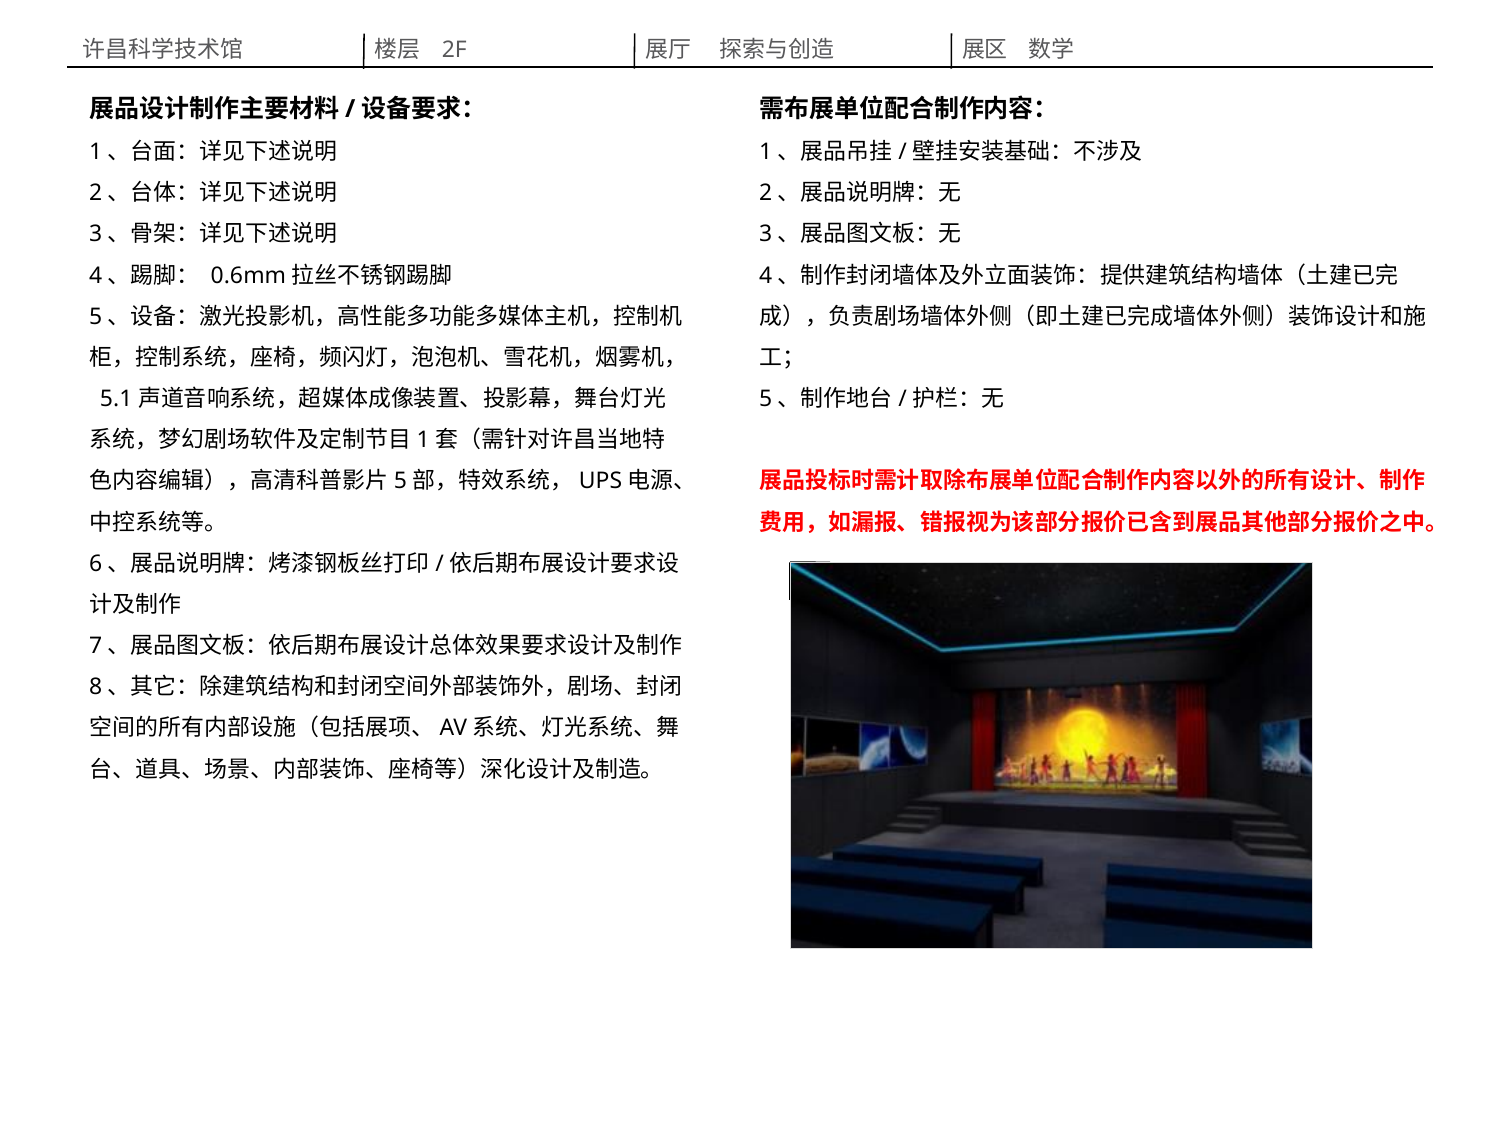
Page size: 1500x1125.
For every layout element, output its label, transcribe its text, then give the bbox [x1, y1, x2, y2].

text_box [66, 33, 1435, 71]
text_box 需布展单位配合制作内容： 1、展品吊挂/壁挂安装基础：不涉及 2、展品说明牌：无 3、展品图文板：无 4、制作封闭墙体及外立面装饰：提供建筑结构墙体（土建已完成），负责剧场墙体外侧（即土建已完成墙体外侧）装饰设计和施工； 5、制作地台/护栏：无 展品投标时需计取除布展单位配合制作内容以外的所有设计、制作费用，如漏报、错报视为该部分报价已含到展品其他部分报价之中。 [749, 73, 1446, 540]
text_box 展品设计制作主要材料/设备要求： 1、台面：详见下述说明 2、台体：详见下述说明 3、骨架：详见下述说明 4、踢脚： 0.6mm拉丝不锈钢踢脚 5、设备：激光投影机，高性能多功能多媒体主机，控制机柜，控制系统，座椅，频闪灯，泡泡机、雪花机，烟雾机， 5.1声道音响系统，超媒体成像装置、投影幕，舞台灯光系统，梦幻剧场软件及定制节目1套（需针对许昌当地特色内容编辑），高清科普影片5部，特效系统，UPS电源、中控系统等。 6、展品说明牌：烤漆钢板丝打印/依后期布展设计要求设计及制作 7、展品图文板：依后期布展设计总体效果要求设计及制作 8、其它：除建筑结构和封闭空间外部装饰外，剧场、封闭空间的所有内部设施（包括展项、AV系统、灯光系统、舞台、道具、场景、内部装饰、座椅等）深化设计及制造。 [79, 79, 694, 974]
picture [790, 562, 1313, 949]
